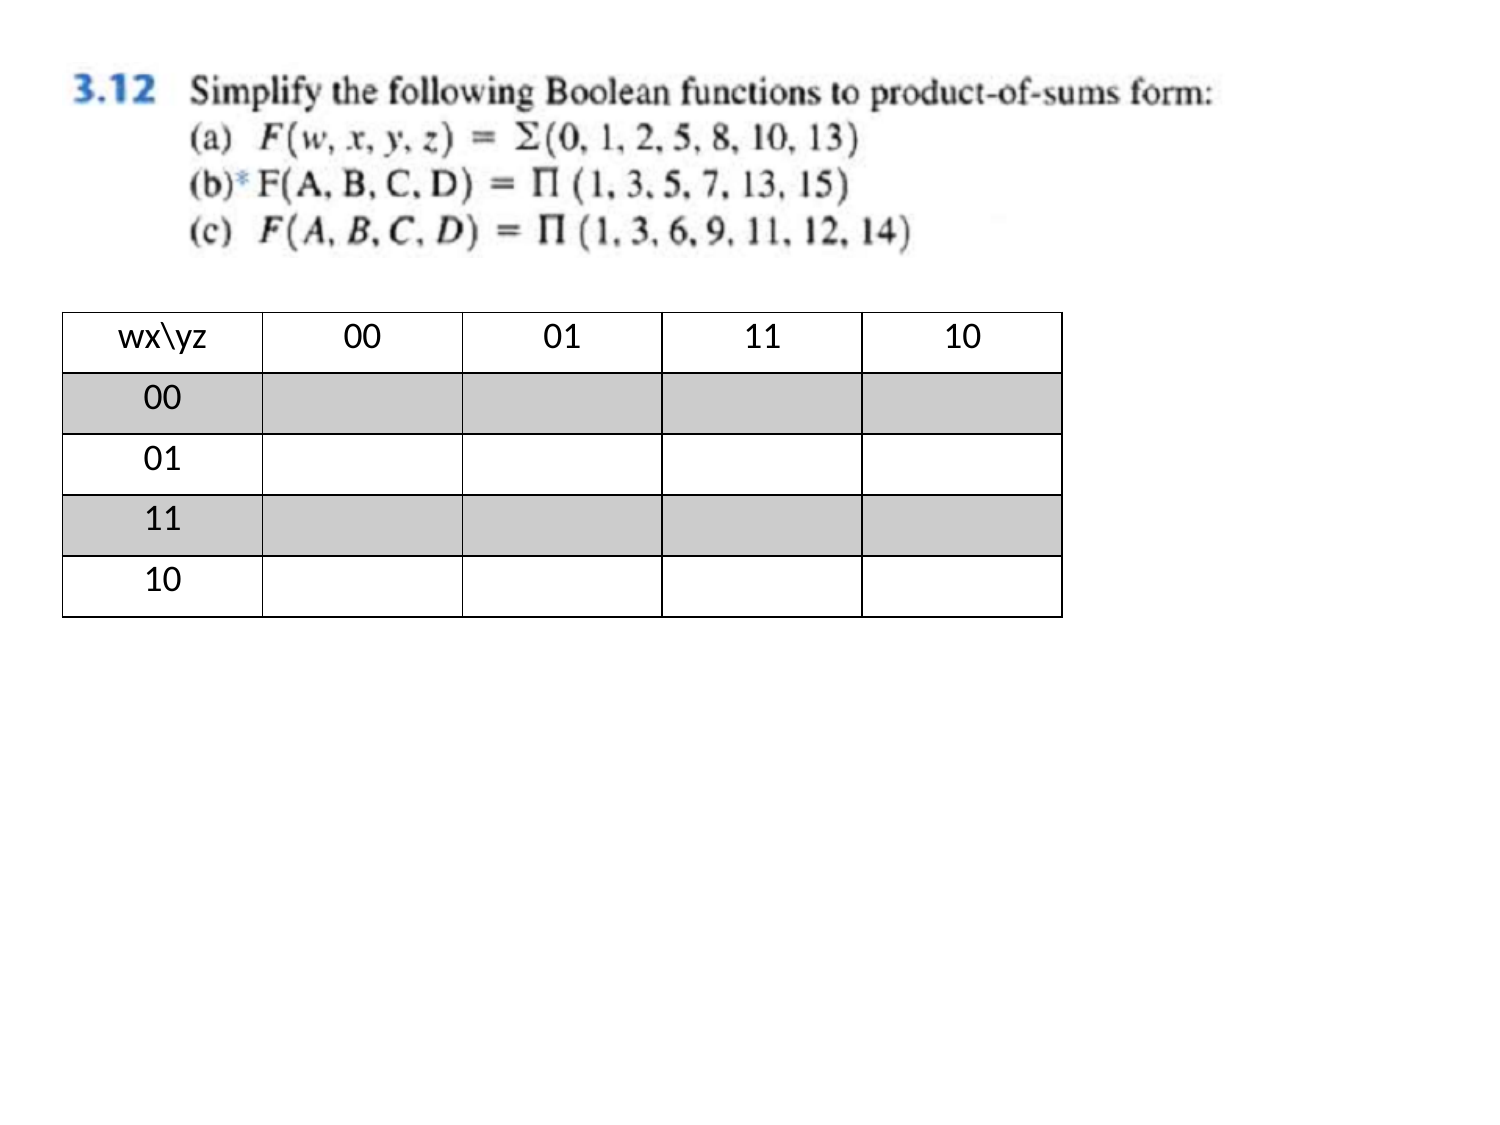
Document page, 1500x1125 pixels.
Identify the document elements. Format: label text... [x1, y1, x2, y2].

table_cell [463, 435, 661, 494]
table_cell [263, 374, 462, 433]
table_header 01 [463, 313, 661, 372]
table_cell 01 [63, 435, 262, 494]
table_cell 10 [63, 557, 262, 616]
table_cell [863, 435, 1061, 494]
table_cell [463, 496, 661, 555]
picture [62, 62, 1257, 258]
table_header 10 [863, 313, 1061, 372]
table_header 00 [263, 313, 462, 372]
table_cell 00 [63, 374, 262, 433]
table_cell [263, 496, 462, 555]
table_cell [863, 496, 1061, 555]
table_cell [863, 557, 1061, 616]
table_header 11 [663, 313, 861, 372]
table_cell [663, 496, 861, 555]
table_header wx\yz [63, 313, 262, 372]
table_cell 11 [63, 496, 262, 555]
table_cell [663, 557, 861, 616]
table_cell [263, 557, 462, 616]
table_cell [663, 435, 861, 494]
table_cell [463, 374, 661, 433]
table_cell [863, 374, 1061, 433]
table_cell [663, 374, 861, 433]
table_cell [463, 557, 661, 616]
table_cell [263, 435, 462, 494]
